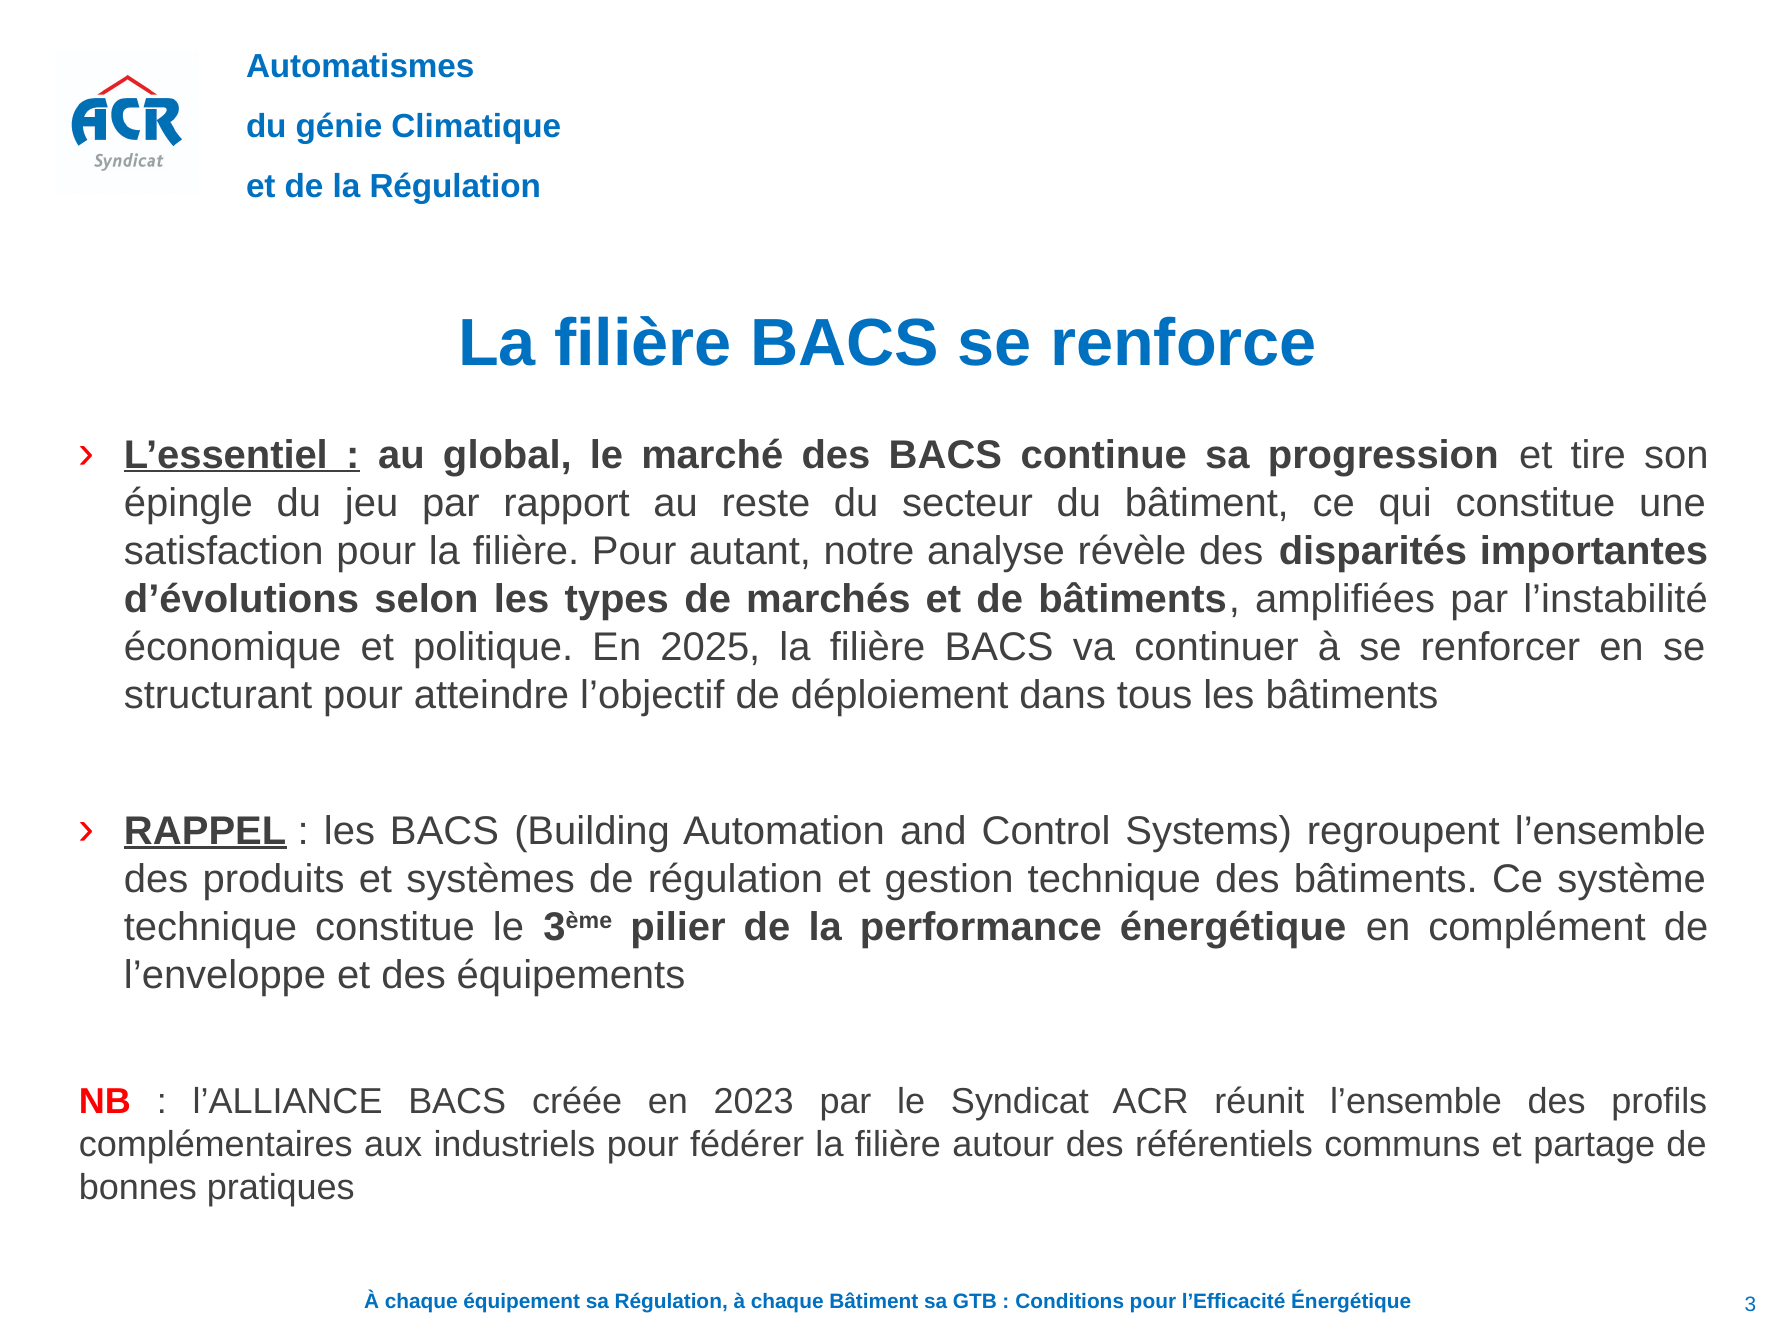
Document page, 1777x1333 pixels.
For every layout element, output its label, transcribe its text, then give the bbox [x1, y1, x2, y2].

list L’essentiel : au global, le marché des BACS continue sa progression et tire son épingle du jeu par rapport au reste du secteur du bâtiment, ce qui constitue une satisfaction pour la filière. Pour autant, notre analyse révèle des disparités importantes d’évolutions selon les types de marchés et de bâtiments, amplifiées par l’instabilité économique et politique. En 2025, la filière BACS va continuer à se renforcer en se structurant pour atteindre l’objectif de déploiement dans tous les bâtiments RAPPEL : les BACS (Building Automation and Control Systems) regroupent l’ensemble des produits et systèmes de régulation et gestion technique des bâtiments. Ce système technique constitue le 3ème pilier de la performance énergétique en complément de l’enveloppe et des équipements NB : l’ALLIANCE BACS créée en 2023 par le Syndicat ACR réunit l’ensemble des profils complémentaires aux industriels pour fédérer la filière autour des référentiels communs et partage de bonnes pratiques [61, 419, 1727, 1247]
picture [55, 51, 198, 194]
text_box La filière BACS se renforce [0, 246, 1776, 430]
